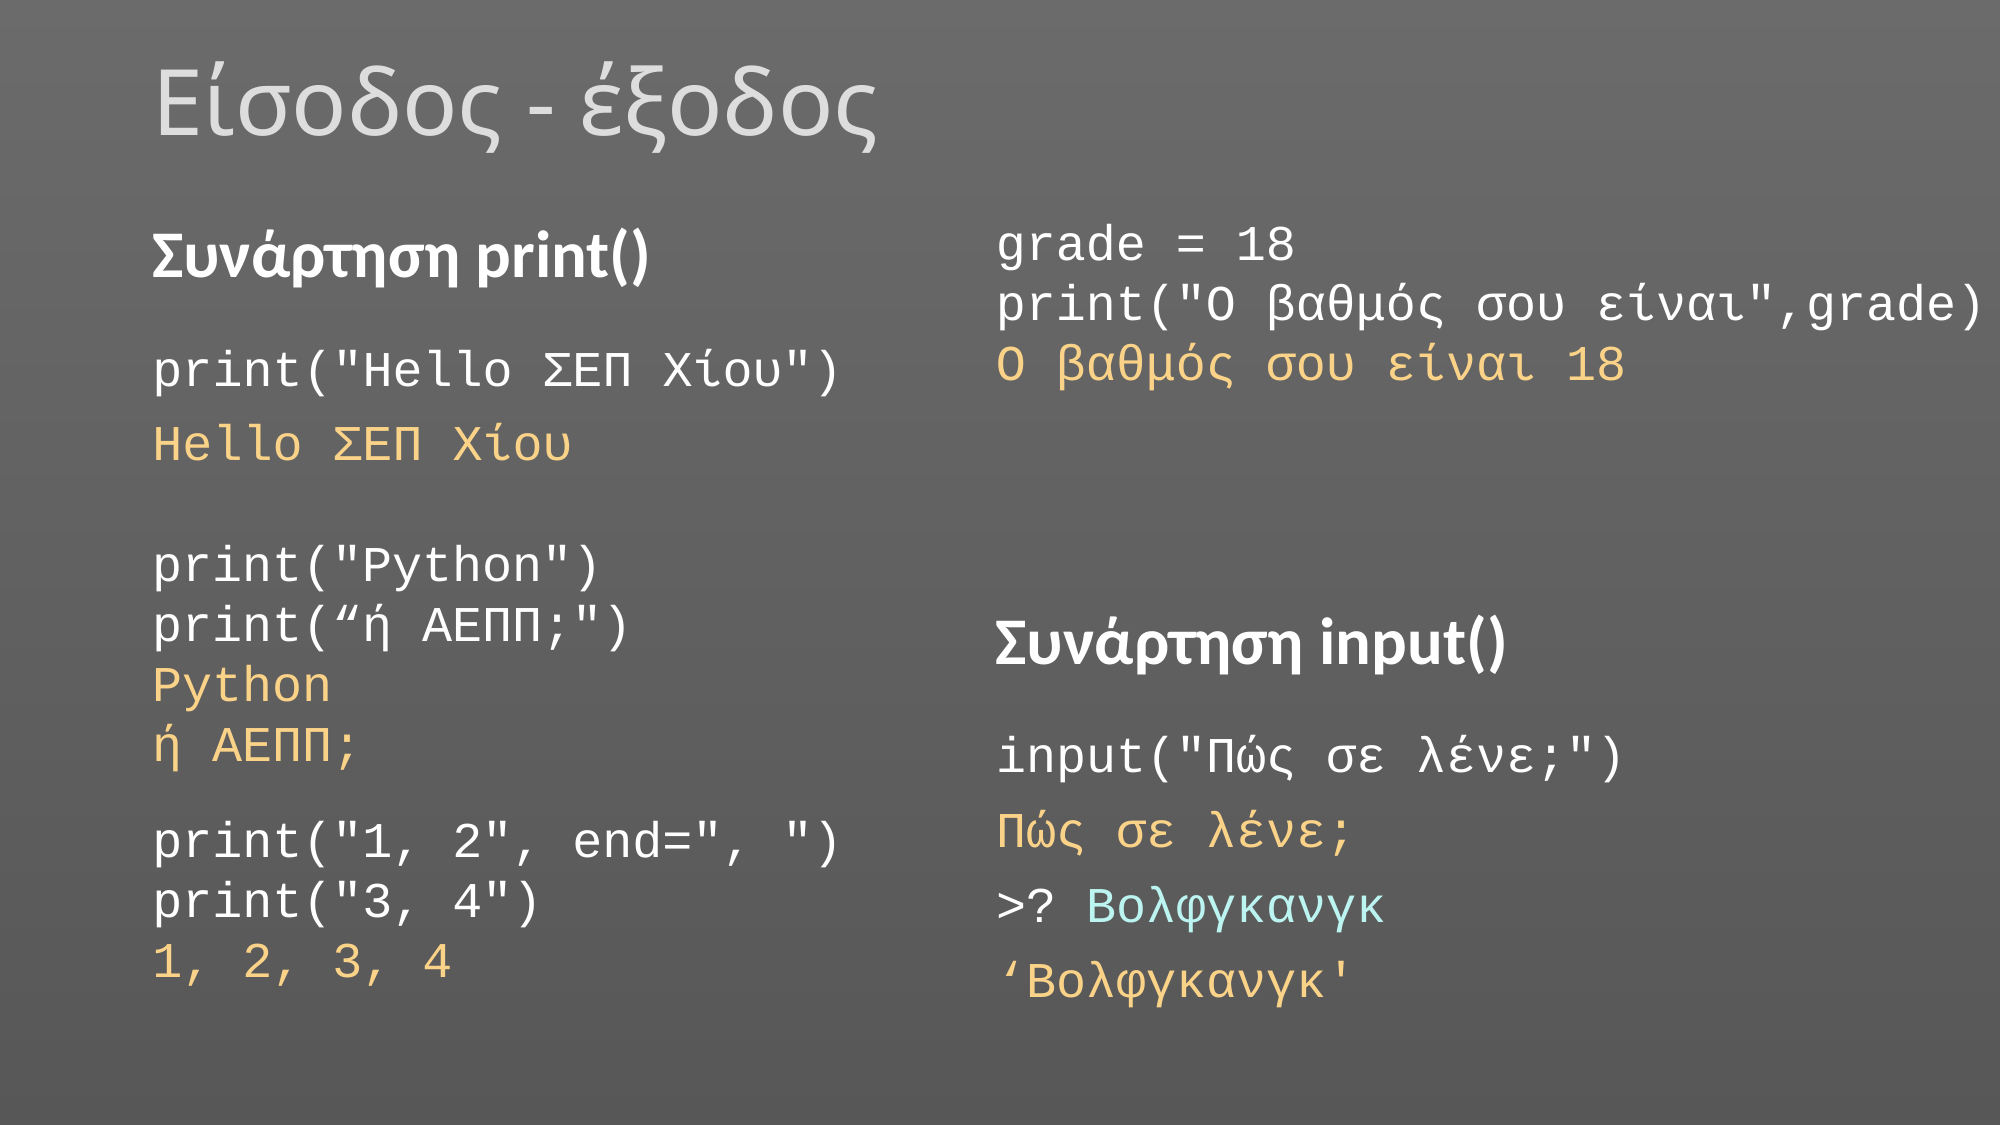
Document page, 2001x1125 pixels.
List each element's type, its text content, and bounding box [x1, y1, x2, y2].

list print("Hello ΣΕΠ Χίου") Hello ΣΕΠ Χίου [137, 335, 909, 506]
text_box Συνάρτηση input() [981, 590, 1589, 685]
text_box input("Πώς σε λένε;") Πώς σε λένε; >? Bολφγκανγκ ‘Bολφγκανγκ' [981, 721, 1753, 1063]
text_box print("Python") print(“ή ΑΕΠΠ;") Python ή ΑΕΠΠ; [137, 524, 950, 780]
text_box print("1, 2", end=", ") print("3, 4") 1, 2, 3, 4 [137, 800, 891, 996]
text_box Συνάρτηση print() [137, 203, 746, 299]
title Είσοδος - έξοδος [137, 22, 1863, 189]
text_box grade = 18 print("Ο βαθμός σου είναι",grade) Ο βαθμός σου είναι 18 [981, 203, 2000, 399]
